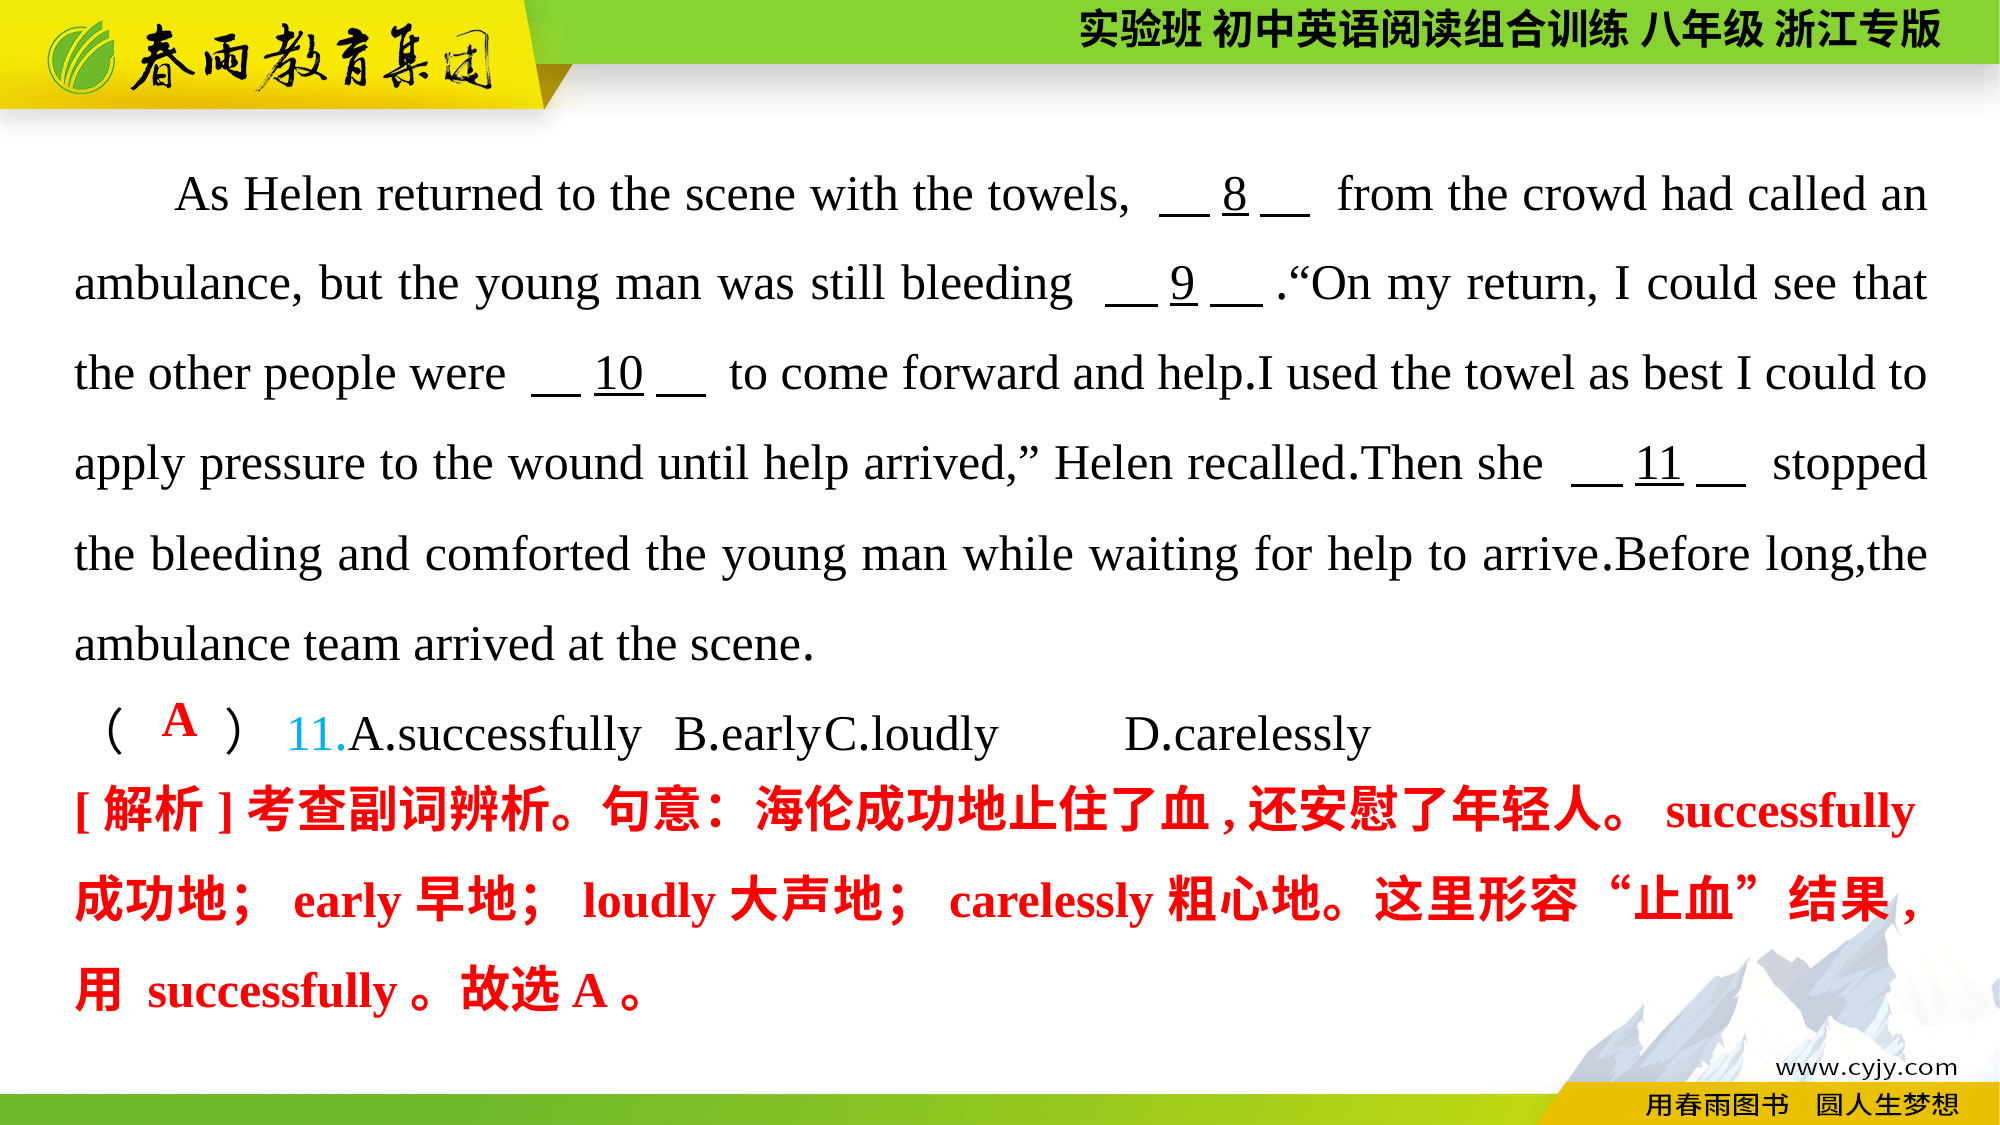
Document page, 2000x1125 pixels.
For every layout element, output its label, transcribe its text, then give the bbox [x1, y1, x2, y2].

text_box [解析]考查副词辨析。句意：海伦成功地止住了血,还安慰了年轻人。successfully成功地；early早地；loudly大声地；carelessly粗心地。这里形容“止血”结果,用 successfully。故选A。 [59, 739, 1944, 1025]
picture [0, 0, 2000, 1125]
text_box A [146, 678, 213, 754]
list As Helen returned to the scene with the towels, 8 from the crowd had called an ambulance, but the young man was still bleeding 9 .“On my return, I could see that the other people were 10 to come forward and help.I used the towel as best I could to apply pressure to the wound until help arrived,” Helen recalled.Then she 11 stopped the bleeding and comforted the young man while waiting for help to arrive.Before long,the ambulance team arrived at the scene. （ ）11.A.successfully B.early C.loudly D.carelessly [59, 122, 1944, 739]
